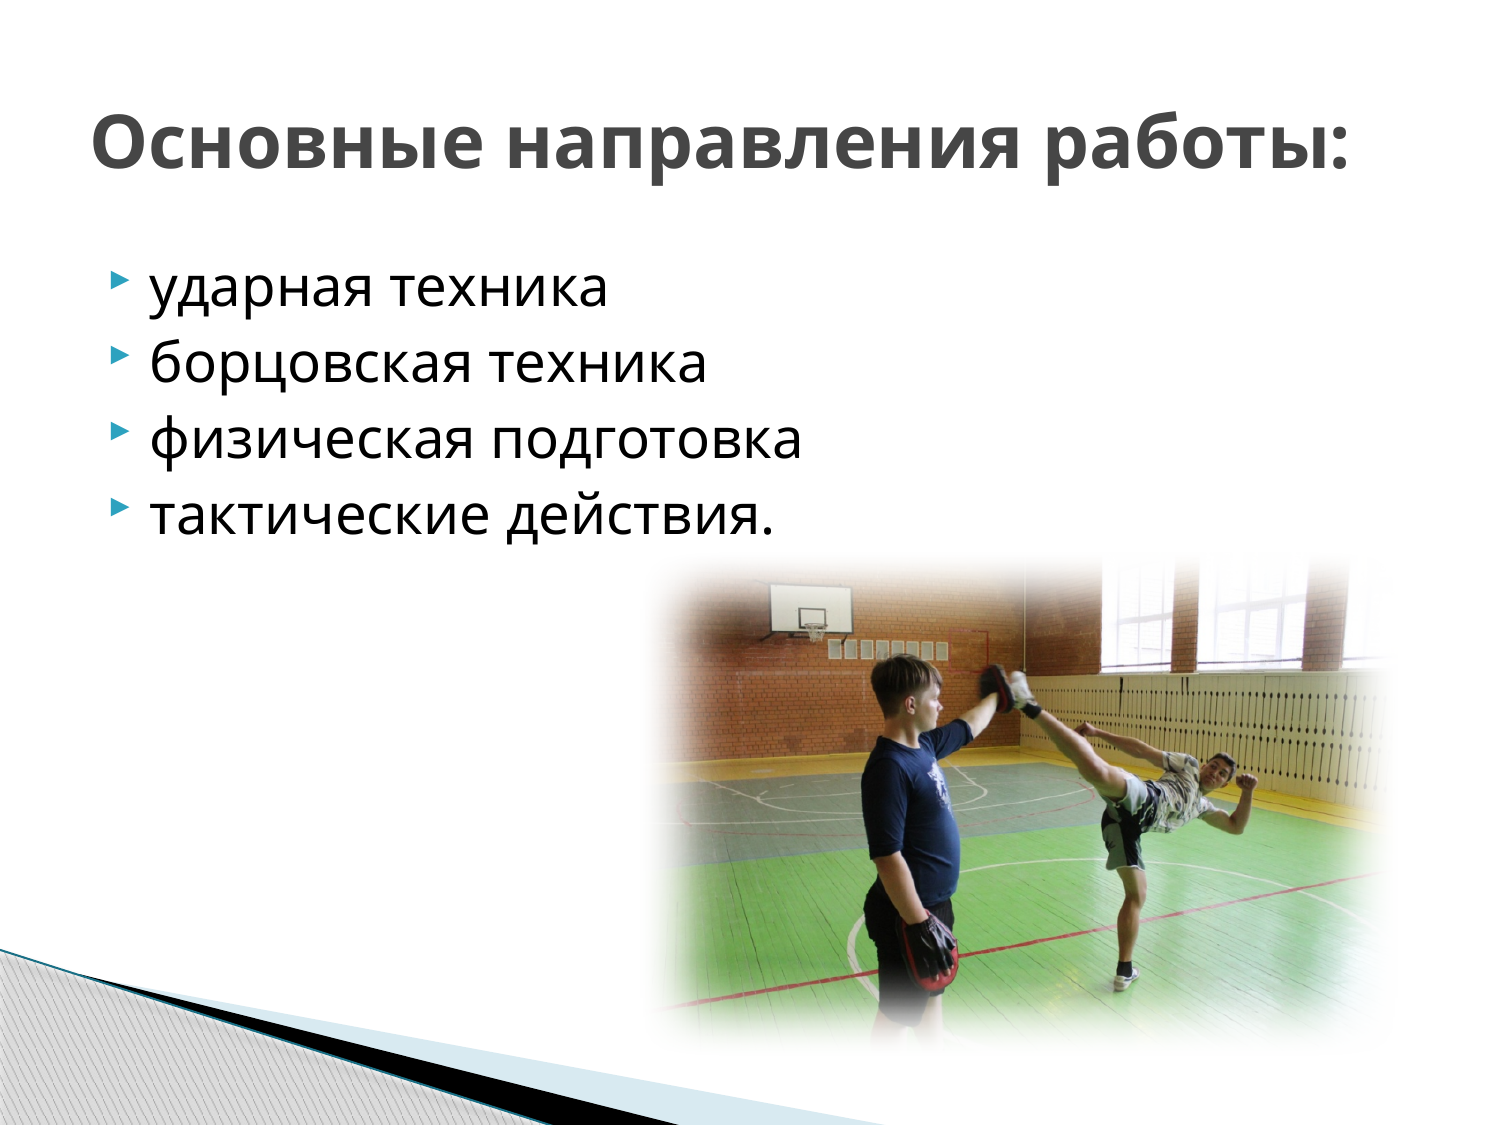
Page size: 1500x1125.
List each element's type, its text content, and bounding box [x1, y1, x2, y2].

picture [637, 549, 1401, 1059]
list ударная техника борцовская техника физическая подготовка тактические действия. [75, 243, 1425, 986]
title Основные направления работы: [75, 45, 1425, 233]
